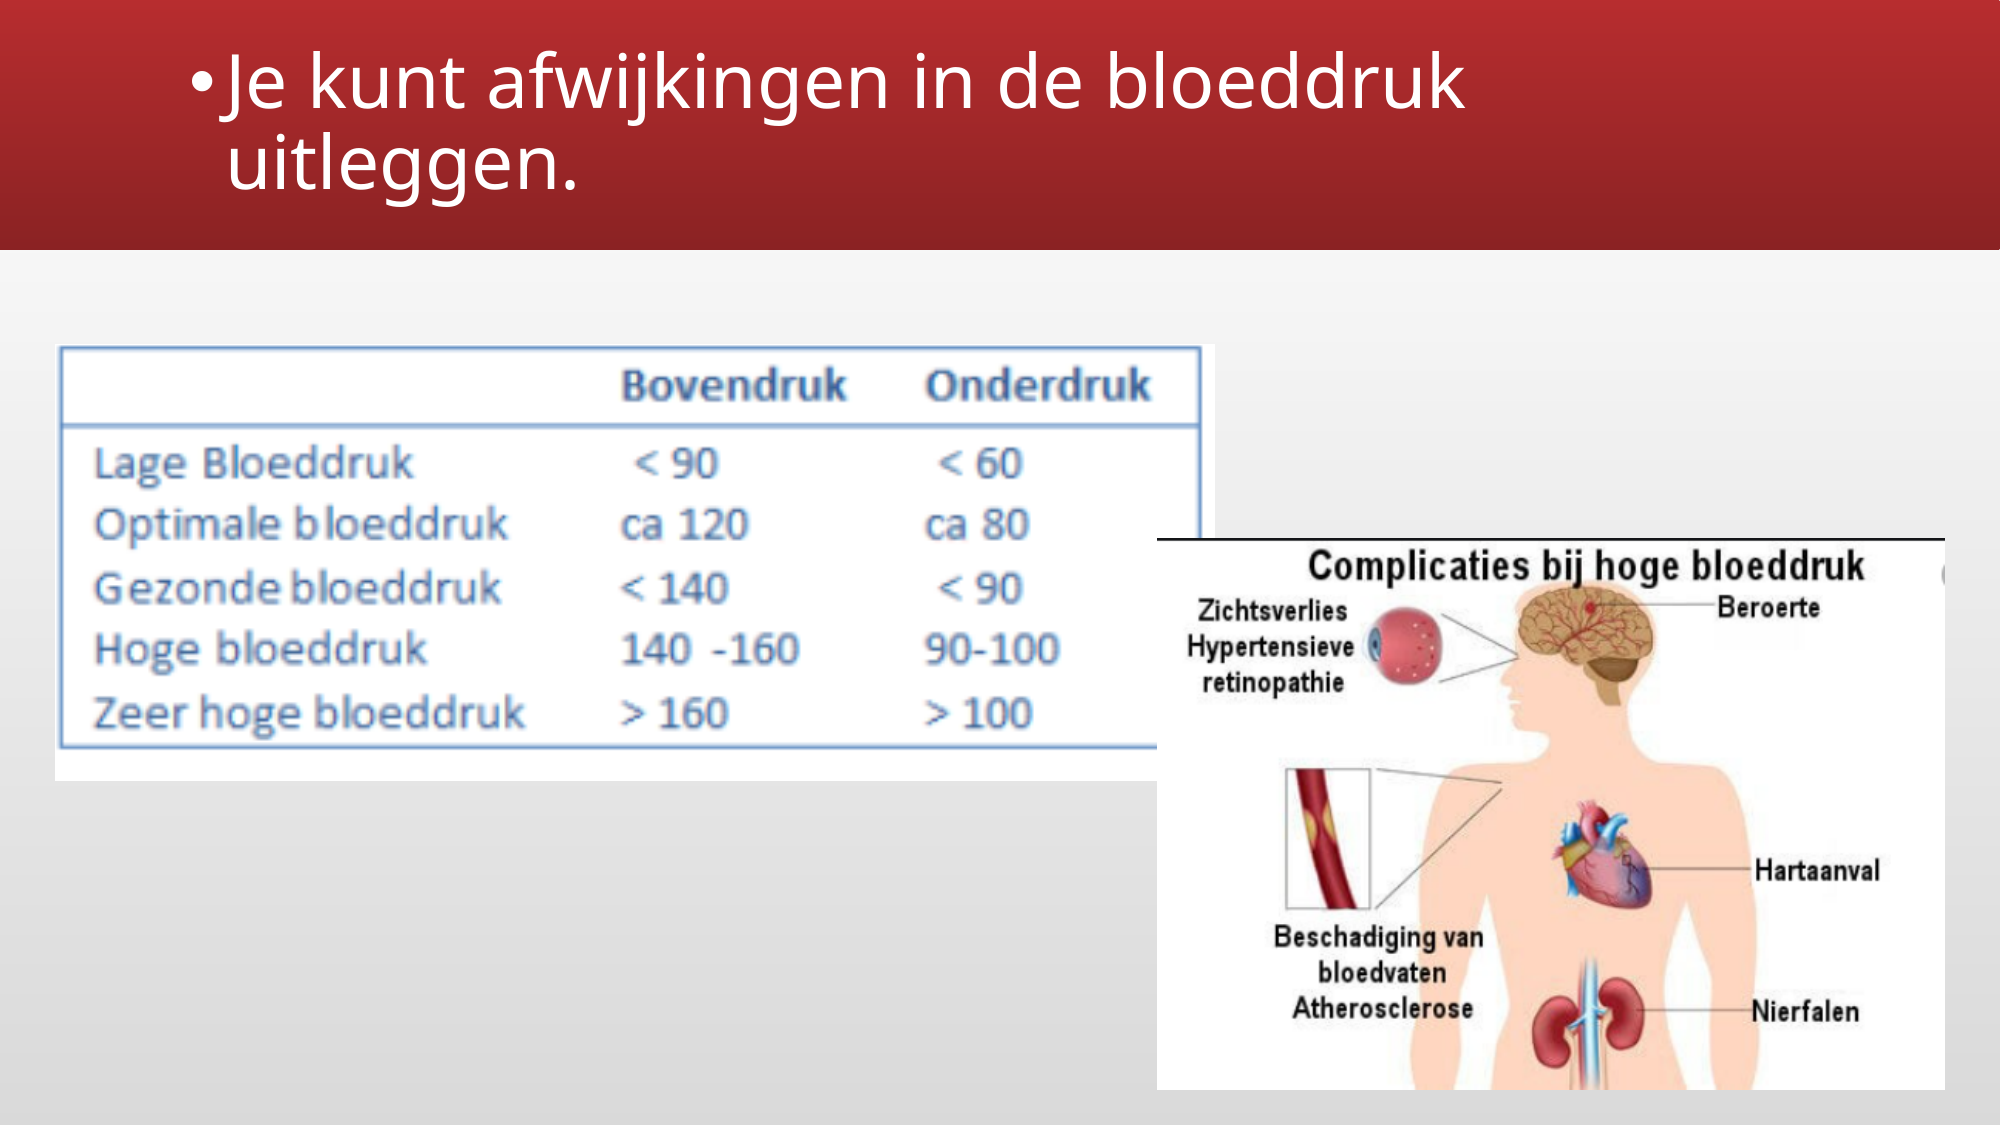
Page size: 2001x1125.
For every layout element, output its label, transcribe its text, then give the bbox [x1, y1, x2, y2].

title Je kunt afwijkingen in de bloeddruk uitleggen. [174, 16, 1825, 234]
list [54, 344, 1215, 781]
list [1157, 538, 1945, 1091]
